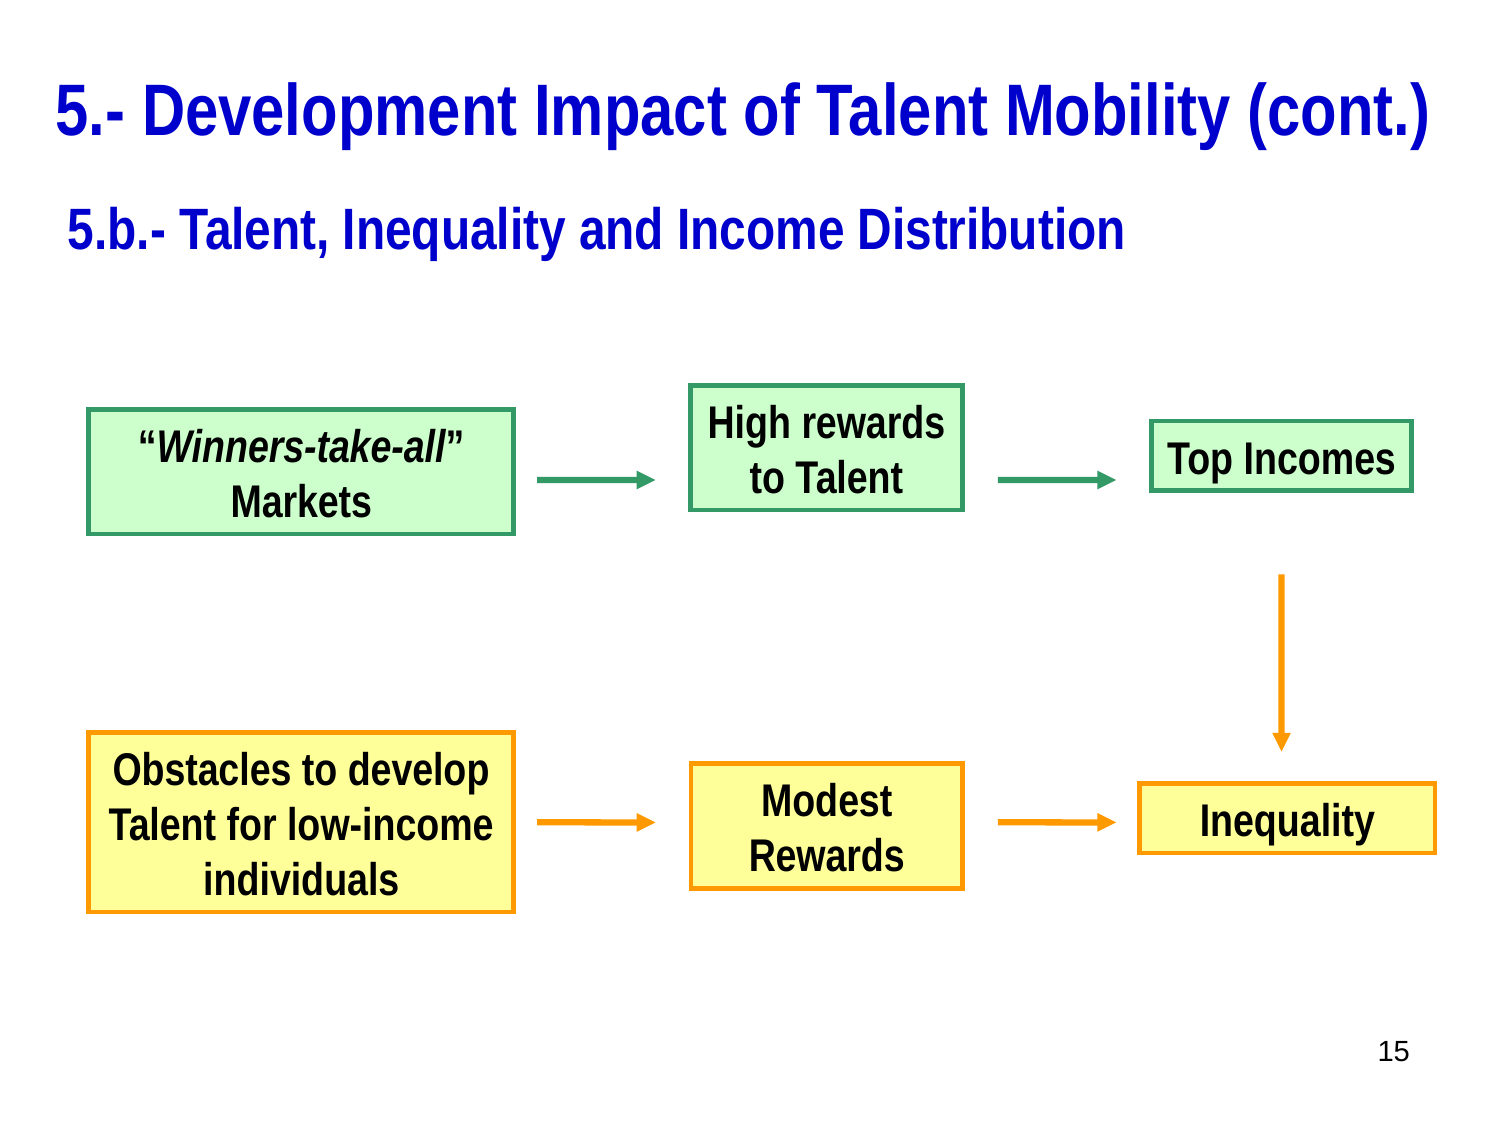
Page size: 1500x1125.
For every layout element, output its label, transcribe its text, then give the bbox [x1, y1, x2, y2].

text_box Top Incomes [1151, 421, 1412, 491]
text_box 5.- Development Impact of Talent Mobility (cont.) [41, 54, 1471, 157]
text_box [997, 473, 1117, 487]
text_box [1275, 574, 1288, 752]
text_box High rewards to Talent [690, 385, 963, 511]
text_box Inequality [1139, 783, 1436, 853]
slide_number 15 [1074, 1024, 1426, 1103]
text_box Modest Rewards [690, 763, 963, 889]
text_box Obstacles to develop Talent for low-income individuals [88, 732, 514, 912]
text_box 5.b.- Talent, Inequality and Income Distribution [53, 184, 1415, 270]
text_box [997, 816, 1117, 829]
text_box [537, 473, 656, 487]
text_box “Winners-take-all” Markets [88, 409, 514, 534]
text_box [537, 816, 656, 829]
